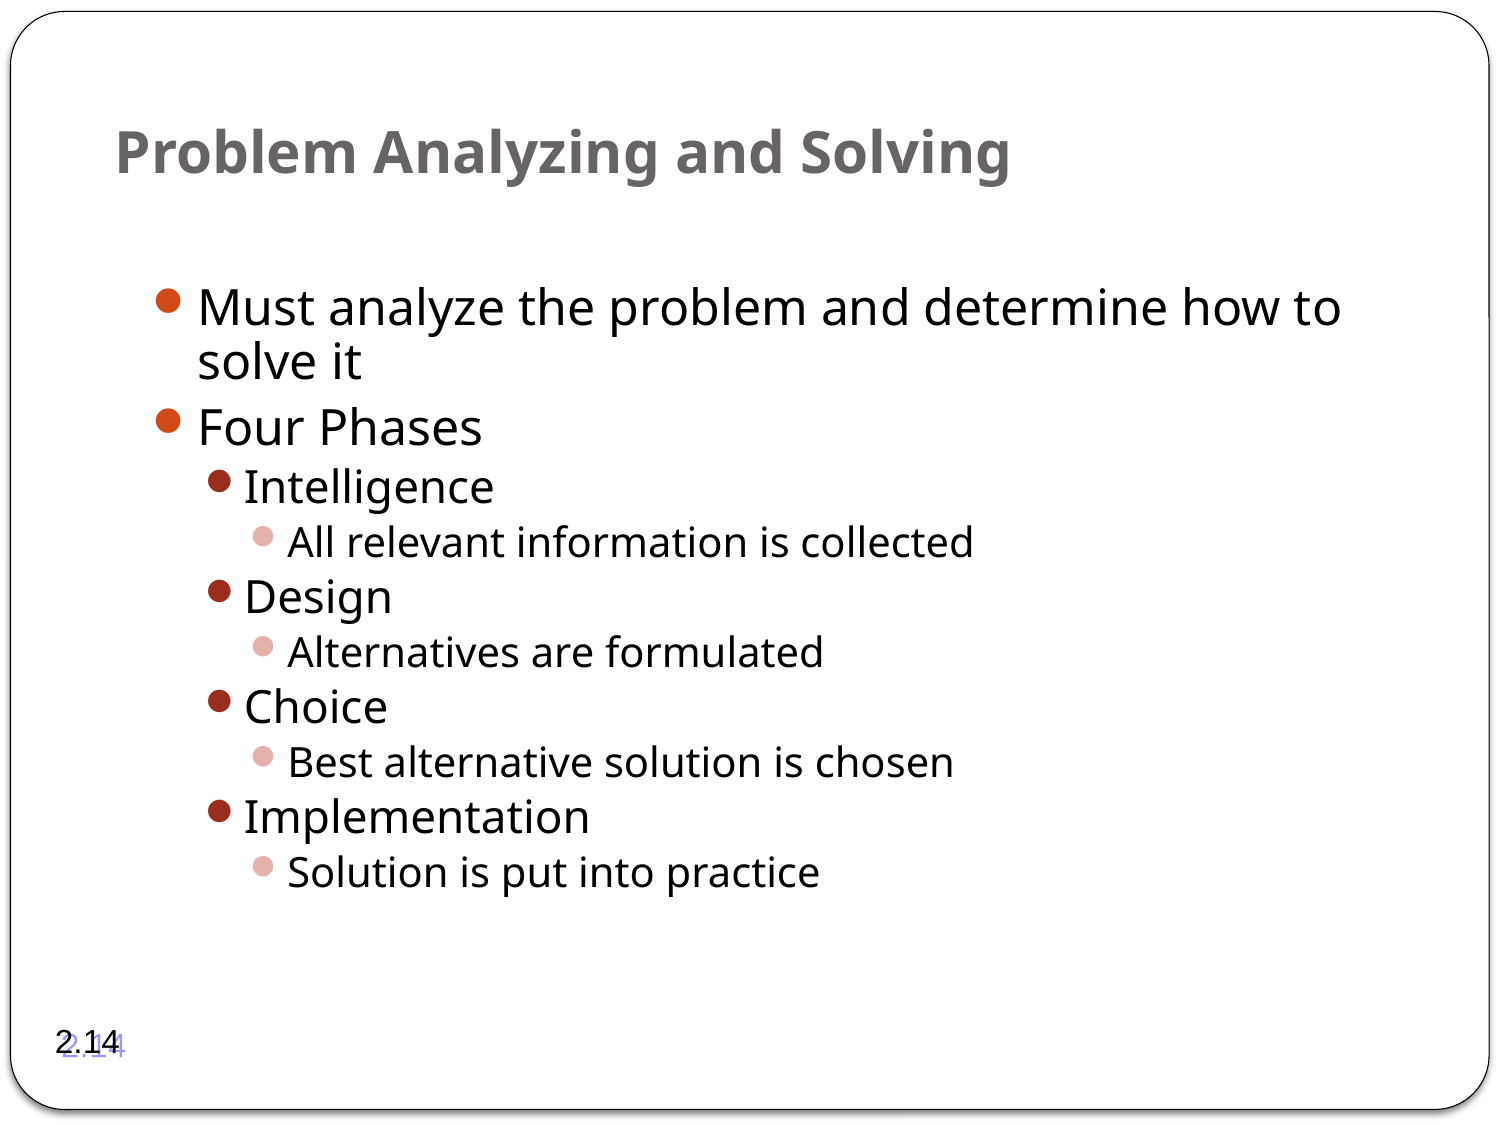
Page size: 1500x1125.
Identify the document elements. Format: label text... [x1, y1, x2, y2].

list Must analyze the problem and determine how to solve it Four Phases Intelligence All relevant information is collected Design Alternatives are formulated Choice Best alternative solution is chosen Implementation Solution is put into practice [137, 275, 1413, 950]
text_box 2.14 [37, 1012, 138, 1107]
title Problem Analyzing and Solving [99, 87, 1375, 200]
